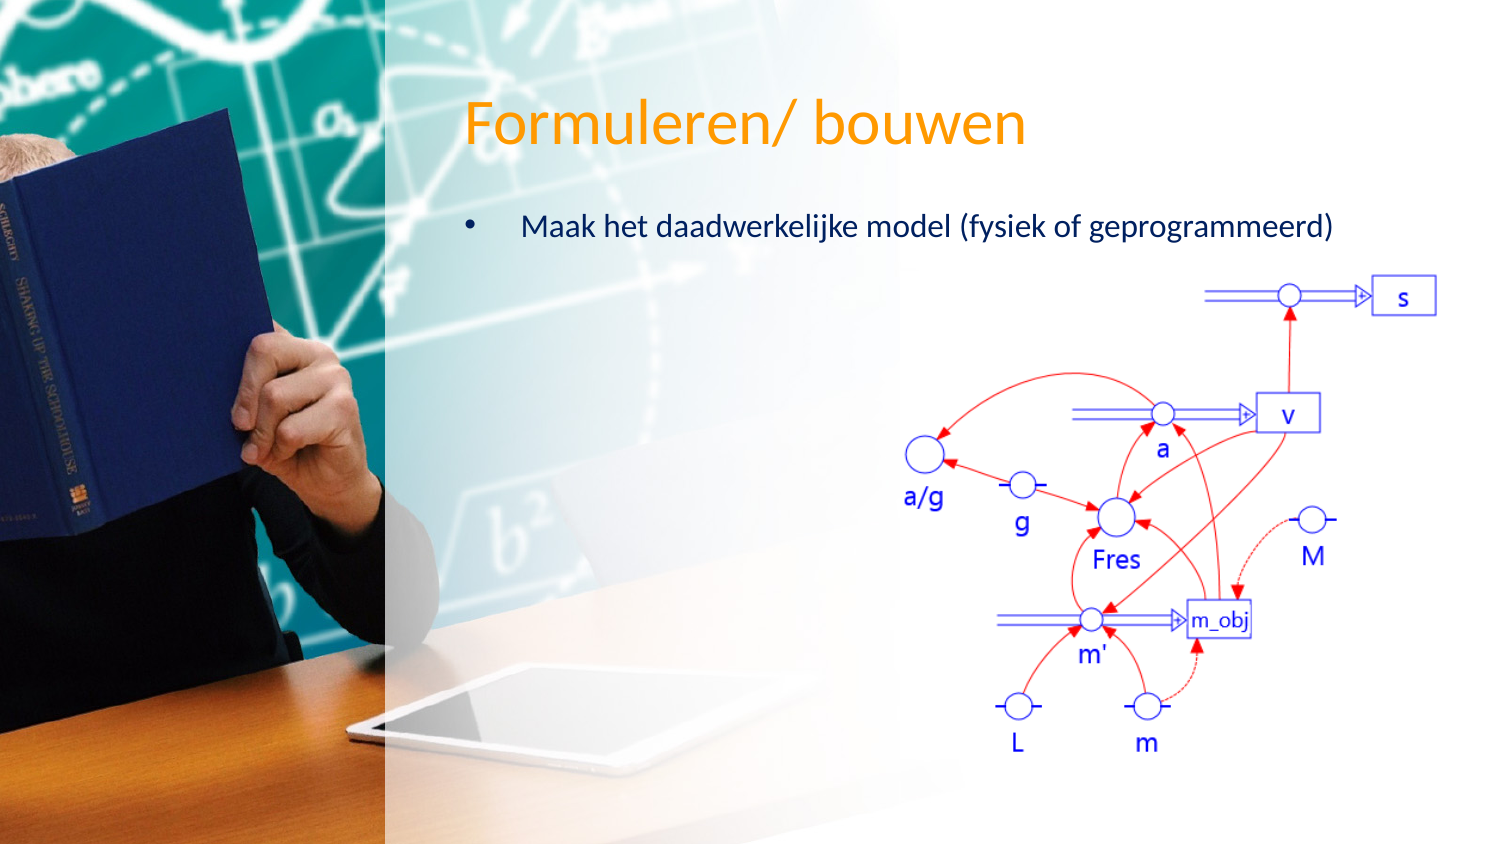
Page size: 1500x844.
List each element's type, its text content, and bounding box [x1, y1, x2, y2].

title Formuleren/ bouwen [449, 71, 1427, 166]
list Maak het daadwerkelijke model (fysiek of geprogrammeerd) [449, 196, 1427, 773]
picture [0, 0, 1500, 844]
